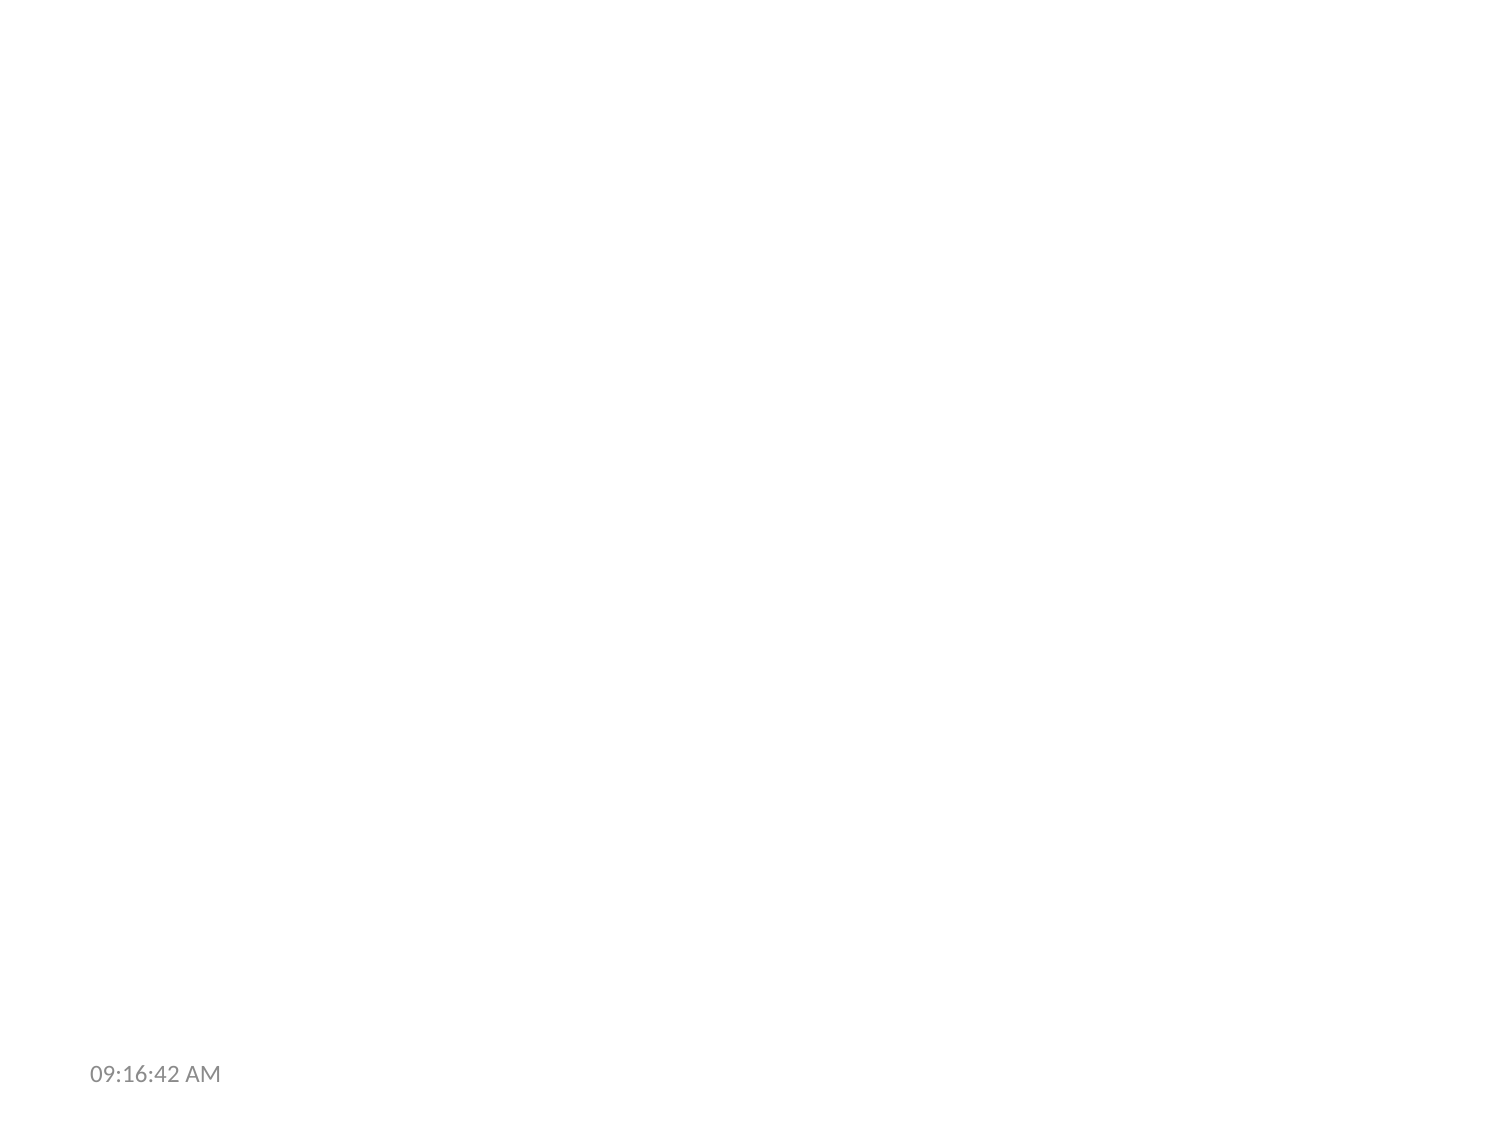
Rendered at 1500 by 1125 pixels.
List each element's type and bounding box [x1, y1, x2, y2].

slide_number [75, 1042, 425, 1103]
